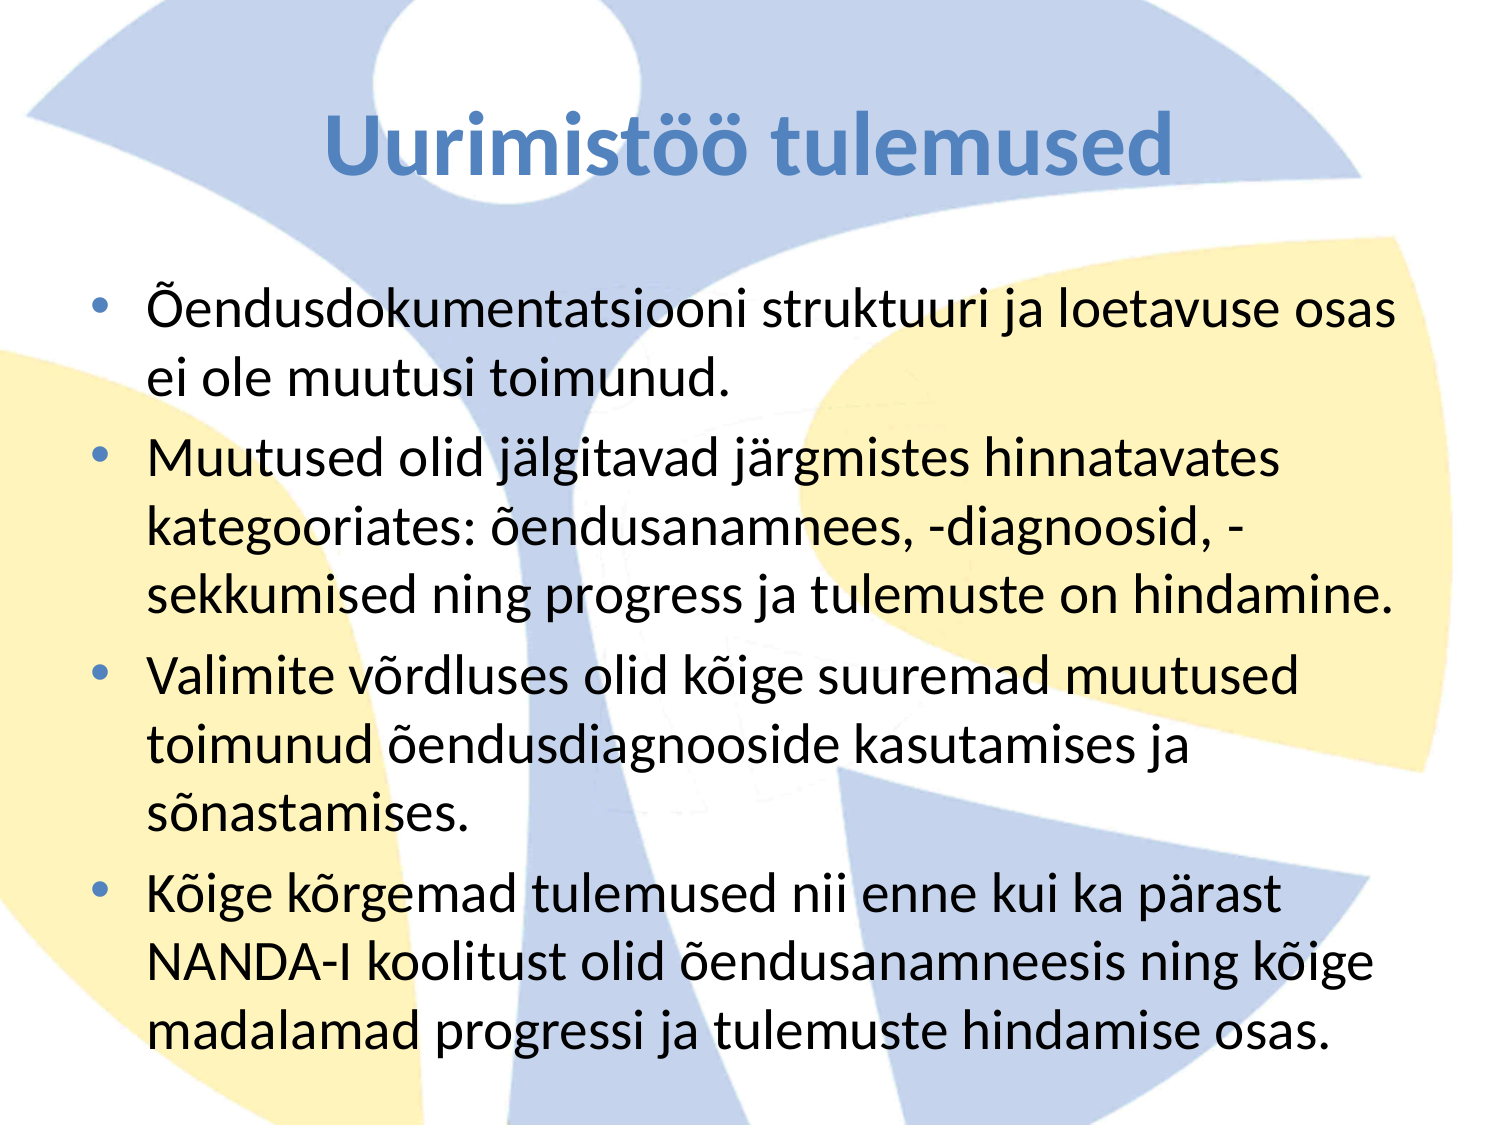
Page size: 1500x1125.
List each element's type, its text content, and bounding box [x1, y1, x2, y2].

list Õendusdokumentatsiooni struktuuri ja loetavuse osas ei ole muutusi toimunud. Muutused olid jälgitavad järgmistes hinnatavates kategooriates: õendusanamnees, -diagnoosid, -sekkumised ning progress ja tulemuste on hindamine. Valimite võrdluses olid kõige suuremad muutused toimunud õendusdiagnooside kasutamises ja sõnastamises. Kõige kõrgemad tulemused nii enne kui ka pärast NANDA-I koolitust olid õendusanamneesis ning kõige madalamad progressi ja tulemuste hindamise osas. [75, 262, 1425, 1100]
title Uurimistöö tulemused [75, 45, 1425, 233]
picture [0, 0, 1500, 1125]
